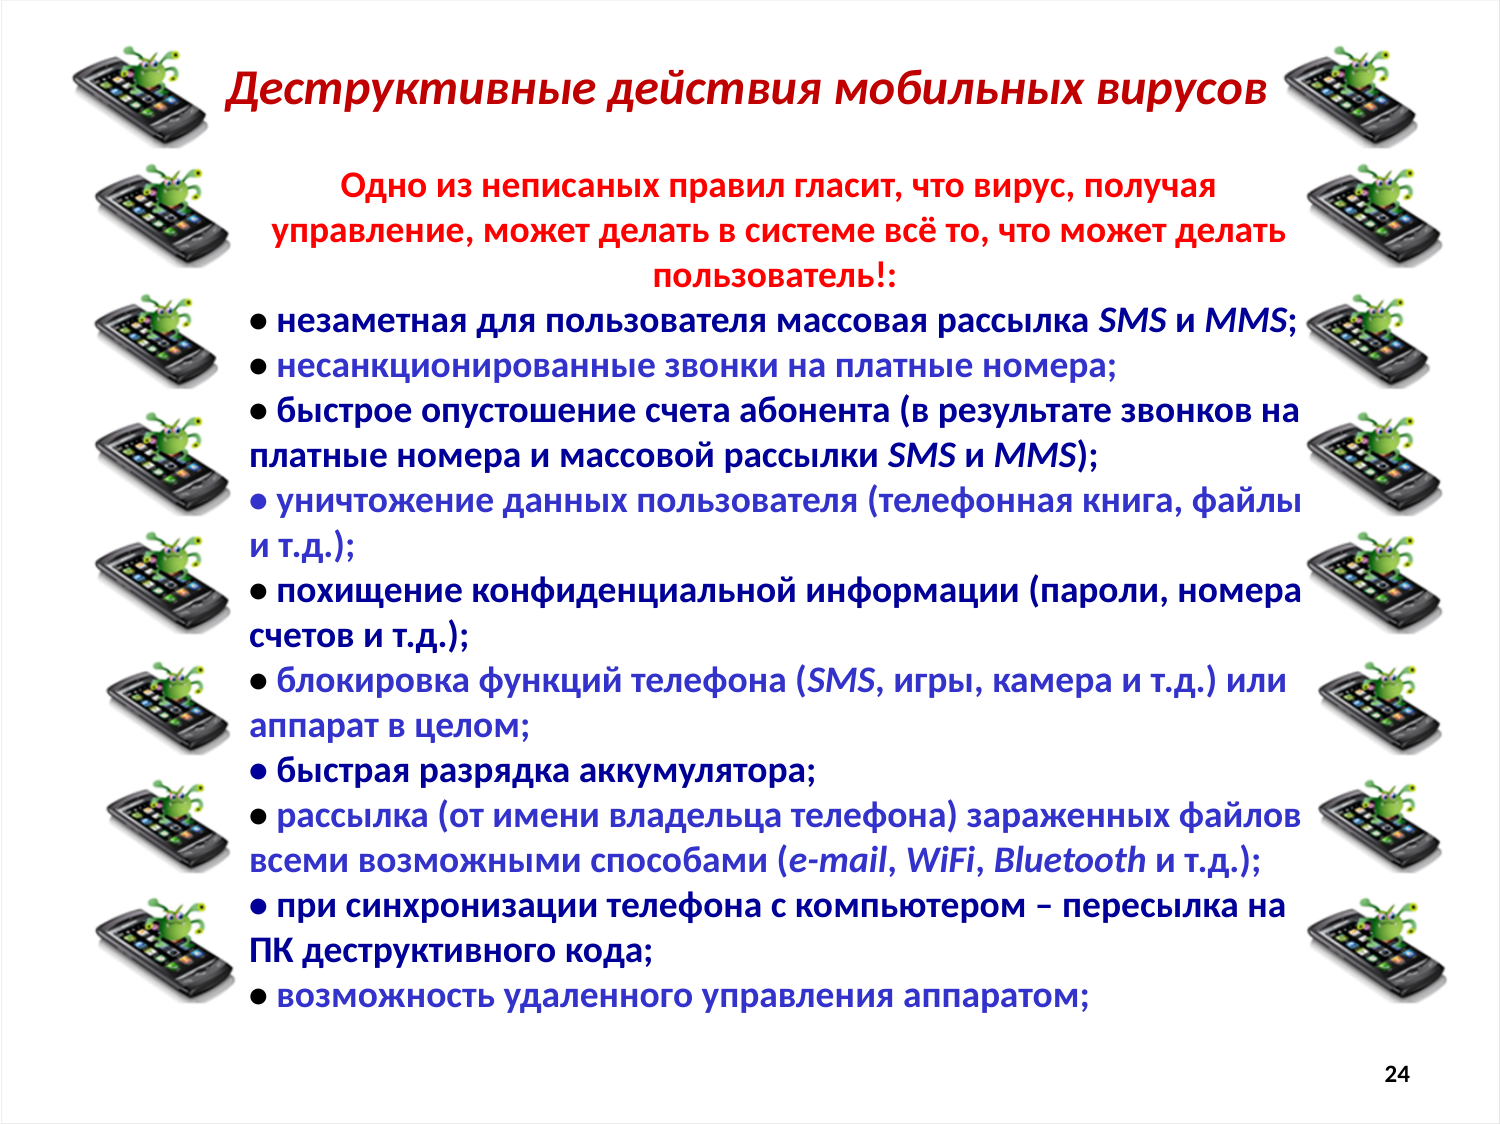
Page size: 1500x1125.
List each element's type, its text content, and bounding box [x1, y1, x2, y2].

text_box Одно из неписаных правил гласит, что вирус, получая управление, может делать в системе всё то, что может делать пользователь!: • незаметная для пользователя массовая рассылка SMS и MMS; • несанкционированные звонки на платные номера; • быстрое опустошение счета абонента (в результате звонков на платные номера и массовой рассылки SMS и MMS); • уничтожение данных пользователя (телефонная книга, файлы и т.д.); • похищение конфиденциальной информации (пароли, номера счетов и т.д.); • блокировка функций телефона (SMS, игры, камера и т.д.) или аппарат в целом; • быстрая разрядка аккумулятора; • рассылка (от имени владельца телефона) зараженных файлов всеми возможными способами (e-mail, WiFi, Bluetooth и т.д.); • при синхронизации телефона с компьютером – пересылка на ПК деструктивного кода; • возможность удаленного управления аппаратом; [234, 152, 1325, 1023]
picture [0, 0, 1500, 1125]
slide_number 24 [1074, 1042, 1425, 1103]
text_box Деструктивные действия мобильных вирусов [210, 46, 1289, 122]
